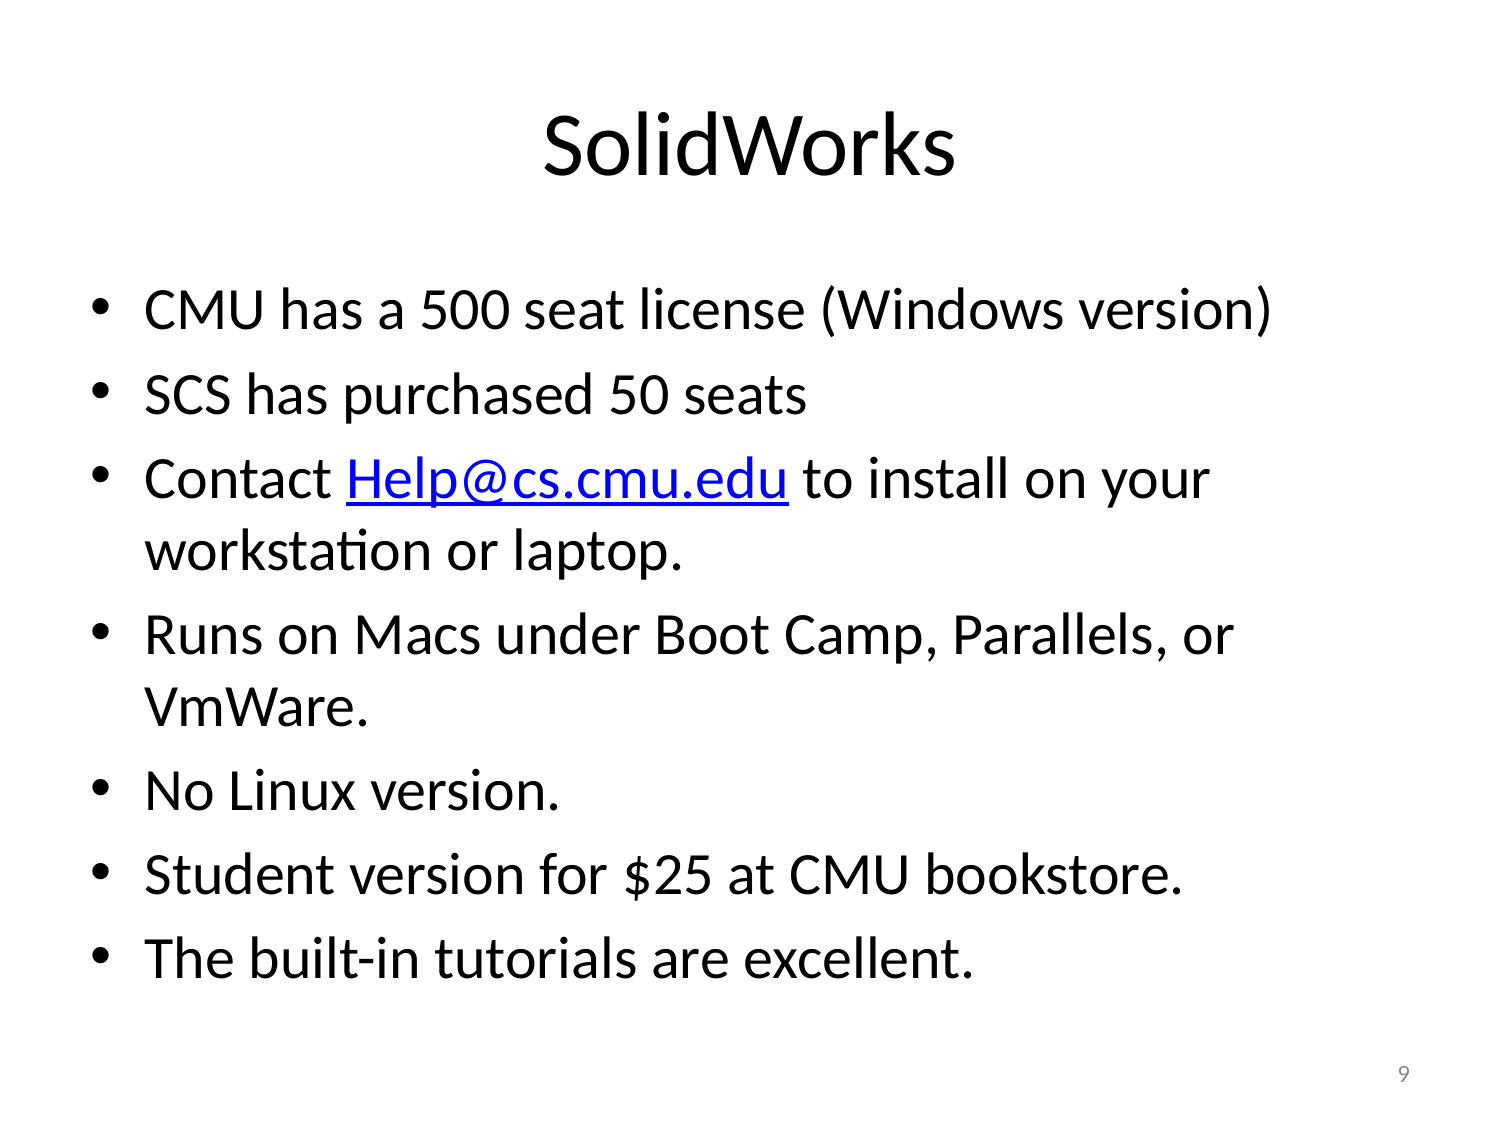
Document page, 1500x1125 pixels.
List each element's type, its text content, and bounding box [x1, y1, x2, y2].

list CMU has a 500 seat license (Windows version) SCS has purchased 50 seats Contact Help@cs.cmu.edu to install on your workstation or laptop. Runs on Macs under Boot Camp, Parallels, or VmWare. No Linux version. Student version for $25 at CMU bookstore. The built-in tutorials are excellent. [75, 262, 1425, 1005]
title SolidWorks [75, 45, 1425, 233]
slide_number 9 [1074, 1042, 1425, 1103]
